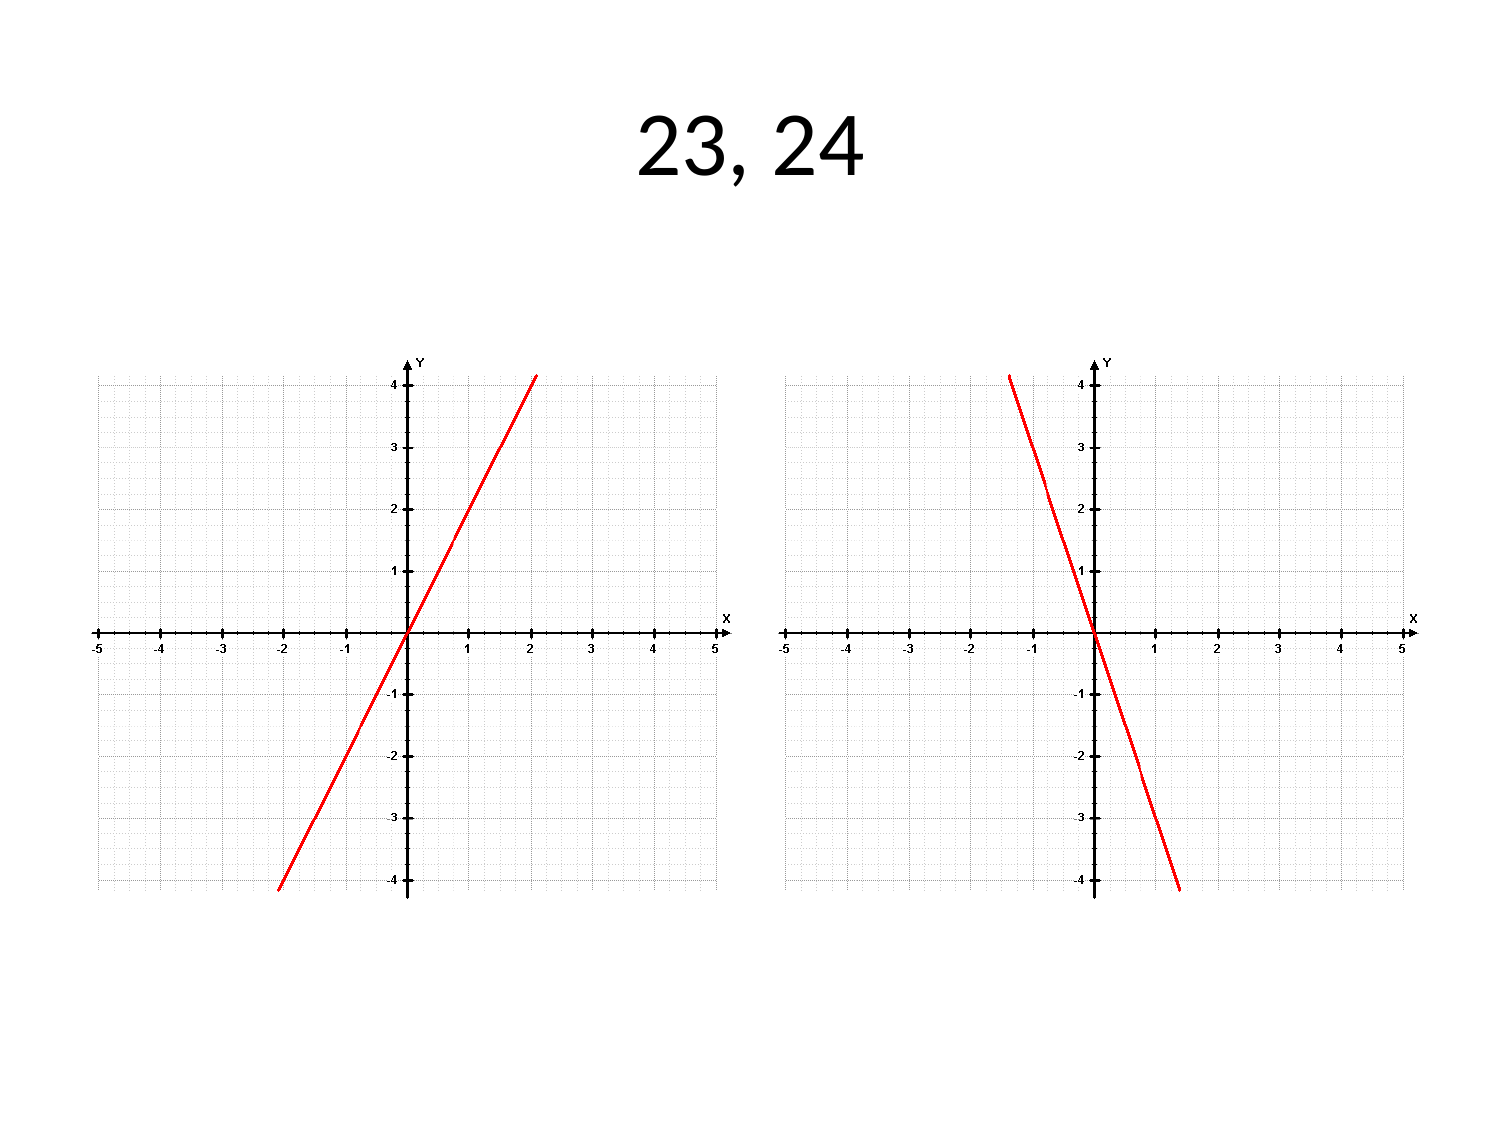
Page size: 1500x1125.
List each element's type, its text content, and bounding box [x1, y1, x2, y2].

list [762, 354, 1426, 914]
title 23, 24 [75, 45, 1425, 233]
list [74, 354, 738, 914]
